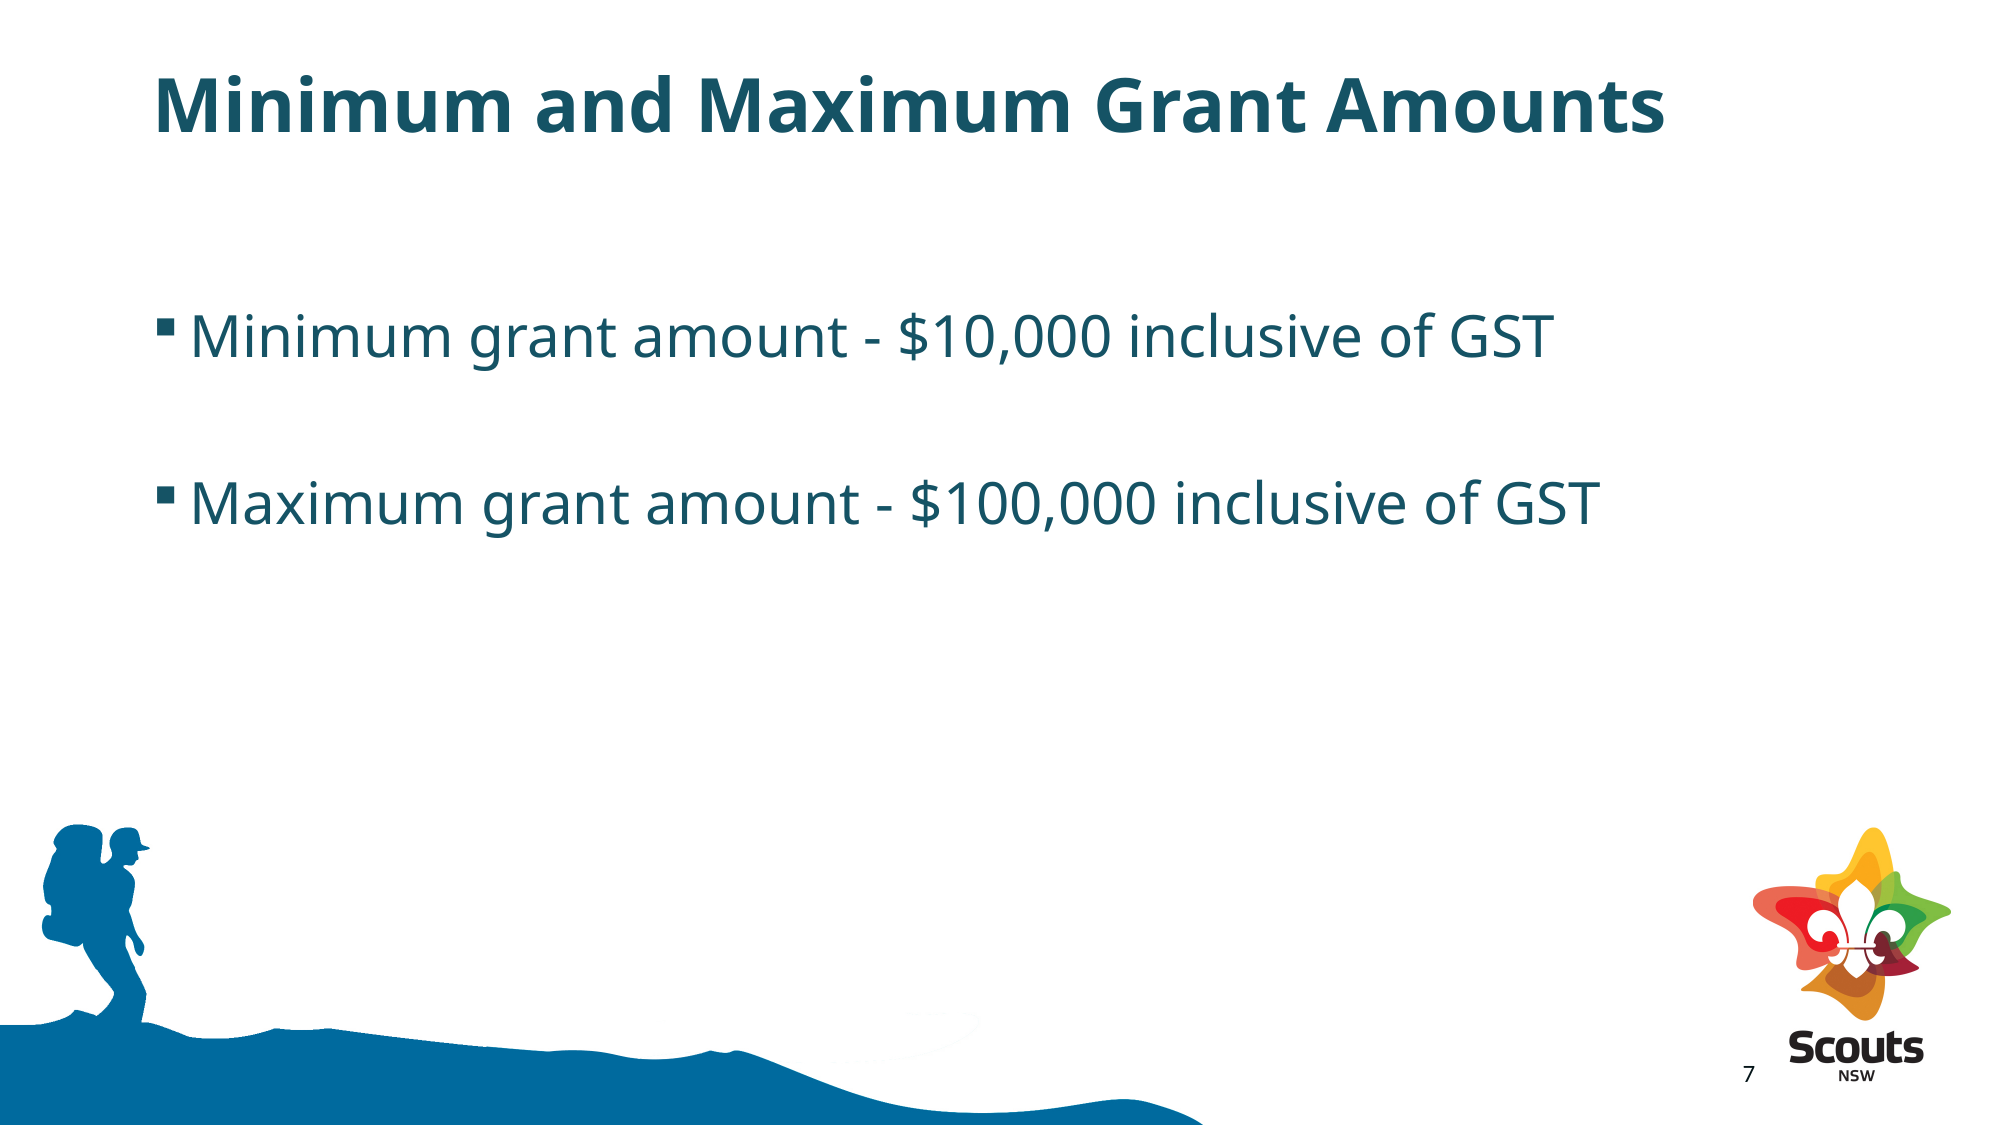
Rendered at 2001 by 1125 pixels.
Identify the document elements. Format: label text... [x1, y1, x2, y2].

title Minimum and Maximum Grant Amounts [137, 0, 1863, 218]
picture [0, 0, 2001, 1125]
picture [126, 937, 137, 970]
list Minimum grant amount - $10,000 inclusive of GST Maximum grant amount - $100,000 inclusive of GST [137, 299, 1863, 1014]
picture [124, 862, 137, 931]
slide_number 7 [1320, 1042, 1771, 1103]
